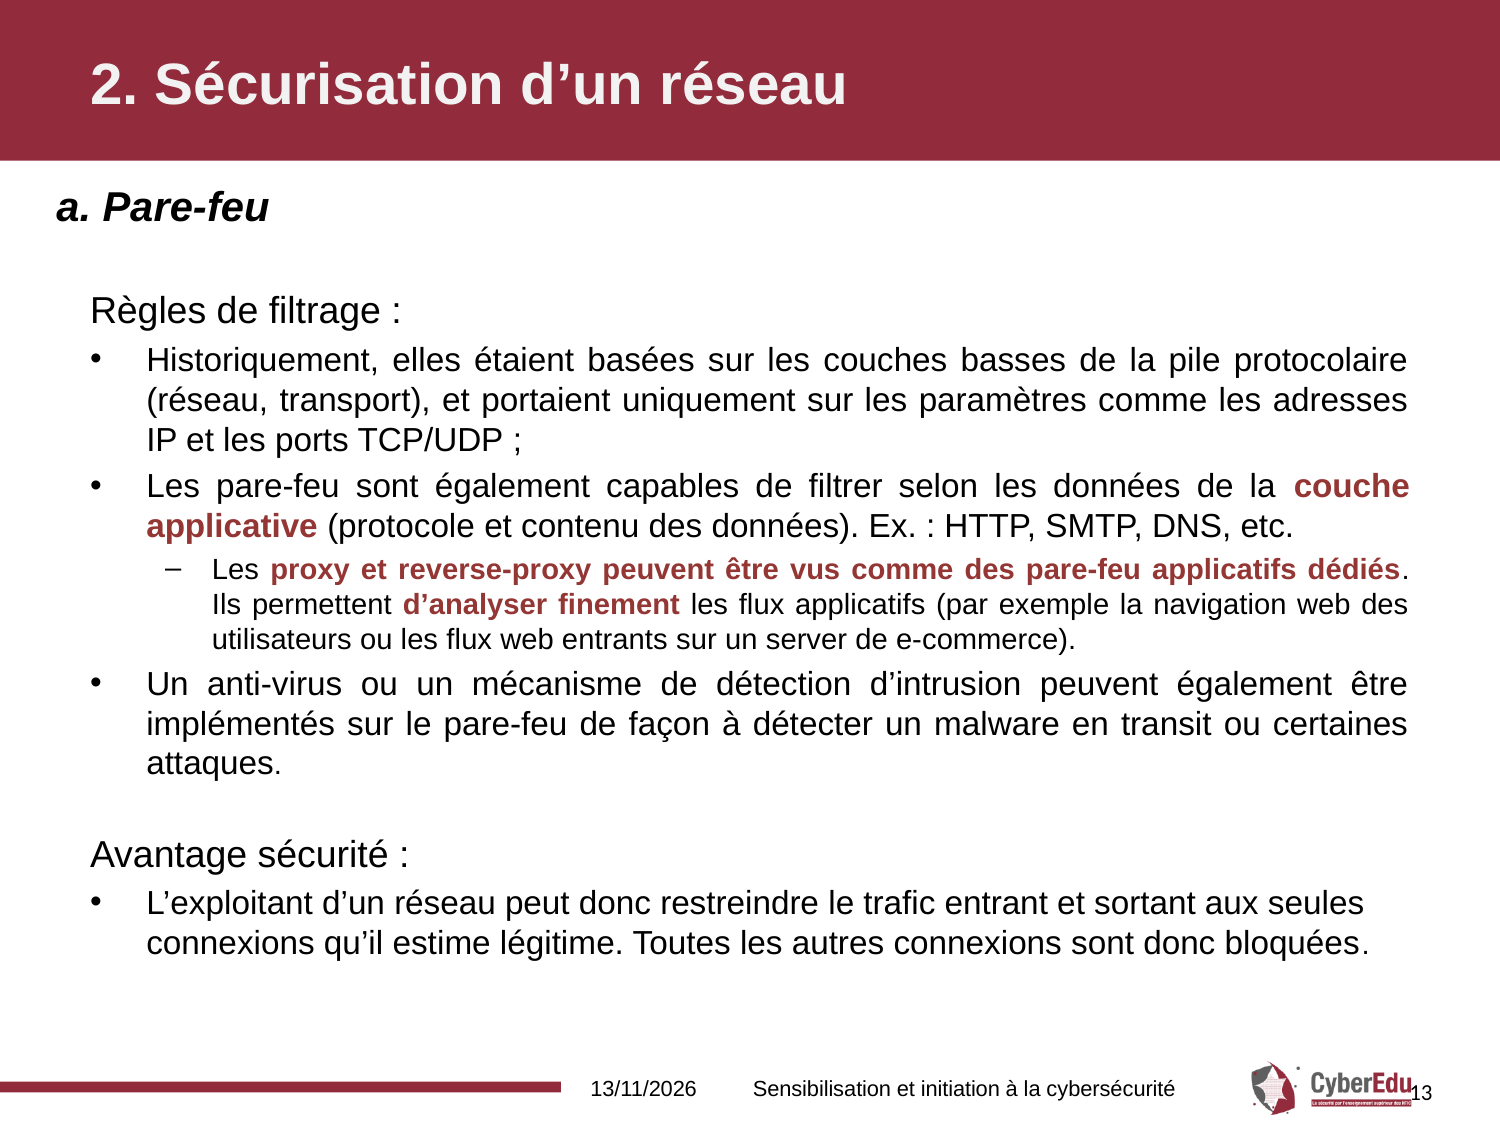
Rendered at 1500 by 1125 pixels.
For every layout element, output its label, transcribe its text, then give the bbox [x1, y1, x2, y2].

footer Sensibilisation et initiation à la cybersécurité [738, 1057, 1236, 1118]
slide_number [561, 1057, 727, 1118]
text_box a. Pare-feu [41, 172, 1471, 268]
picture [1246, 1060, 1412, 1115]
list Règles de filtrage : Historiquement, elles étaient basées sur les couches basses de la pile protocolaire (réseau, transport), et portaient uniquement sur les paramètres comme les adresses IP et les ports TCP/UDP ; Les pare-feu sont également capables de filtrer selon les données de la couche applicative (protocole et contenu des données). Ex. : HTTP, SMTP, DNS, etc. Les proxy et reverse-proxy peuvent être vus comme des pare-feu applicatifs dédiés. Ils permettent d’analyser finement les flux applicatifs (par exemple la navigation web des utilisateurs ou les flux web entrants sur un server de e-commerce). Un anti-virus ou un mécanisme de détection d’intrusion peuvent également être implémentés sur le pare-feu de façon à détecter un malware en transit ou certaines attaques. Avantage sécurité : L’exploitant d’un réseau peut donc restreindre le trafic entrant et sortant aux seules connexions qu’il estime légitime. Toutes les autres connexions sont donc bloquées. [75, 278, 1425, 1035]
title 2. Sécurisation d’un réseau [75, 1, 1425, 161]
